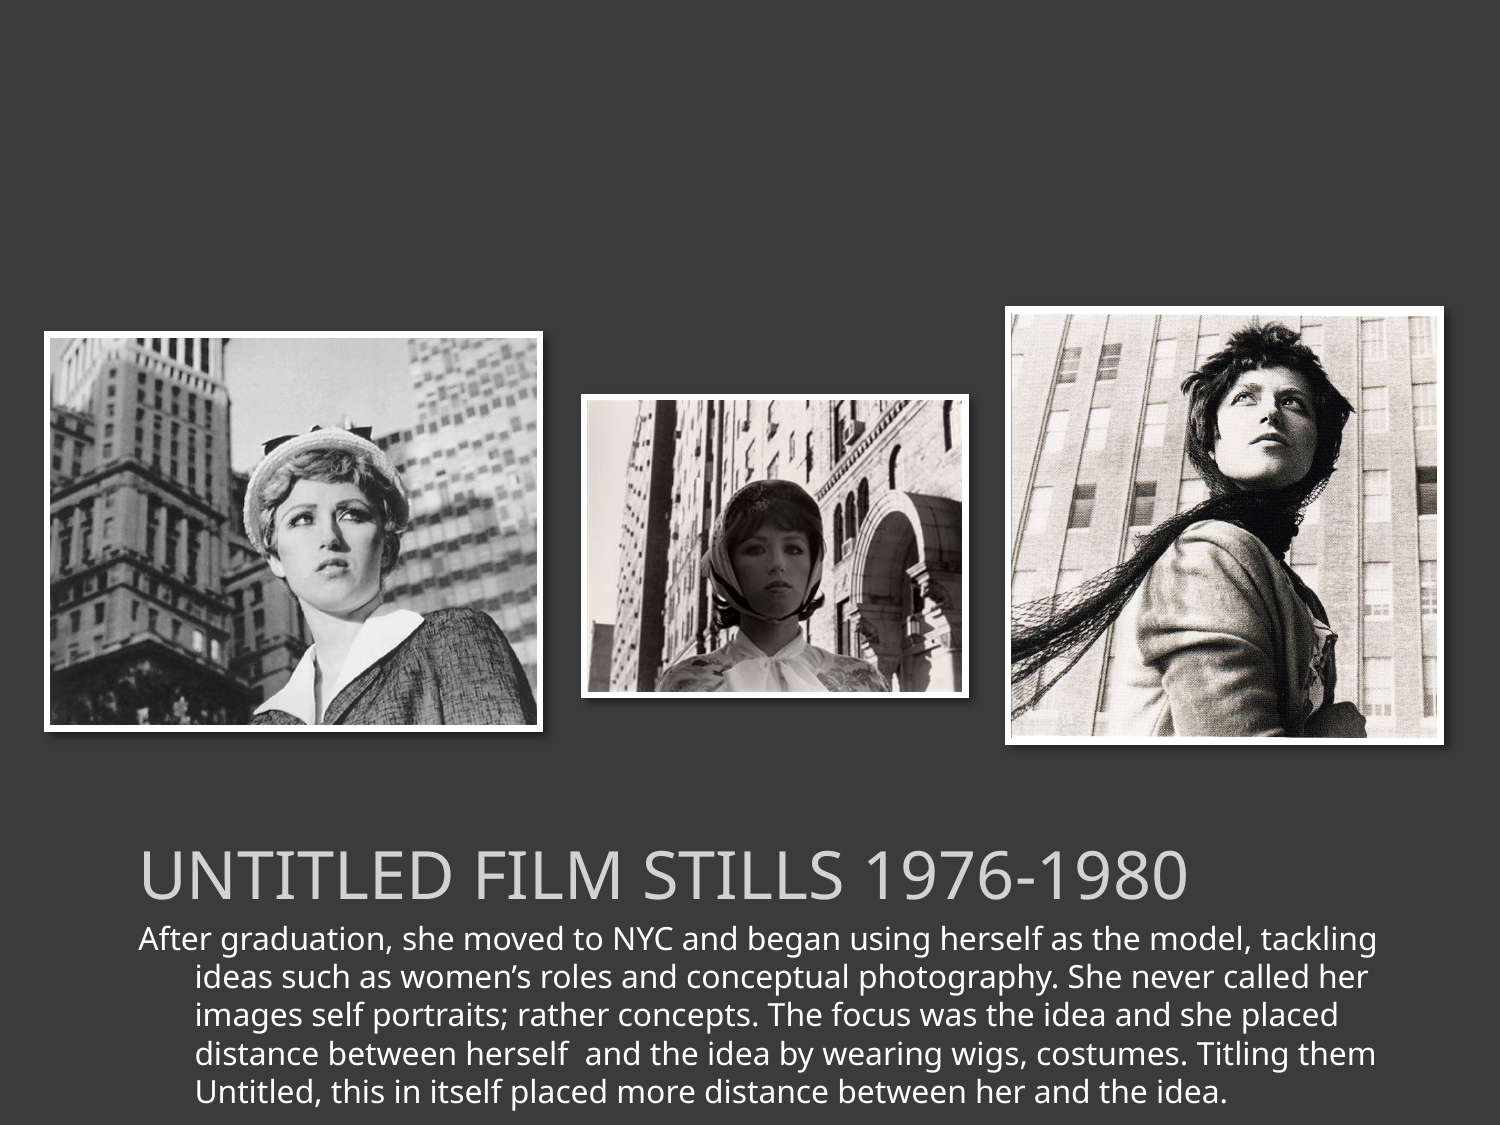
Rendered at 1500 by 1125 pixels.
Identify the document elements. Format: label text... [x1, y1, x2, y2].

list After graduation, she moved to NYC and began using herself as the model, tackling ideas such as women’s roles and conceptual photography. She never called her images self portraits; rather concepts. The focus was the idea and she placed distance between herself and the idea by wearing wigs, costumes. Titling them Untitled, this in itself placed more distance between her and the idea. [123, 918, 1399, 1125]
picture [49, 337, 538, 726]
picture [587, 399, 963, 693]
picture [1011, 312, 1438, 739]
title Untitled film stills 1976-1980 [123, 750, 1400, 913]
